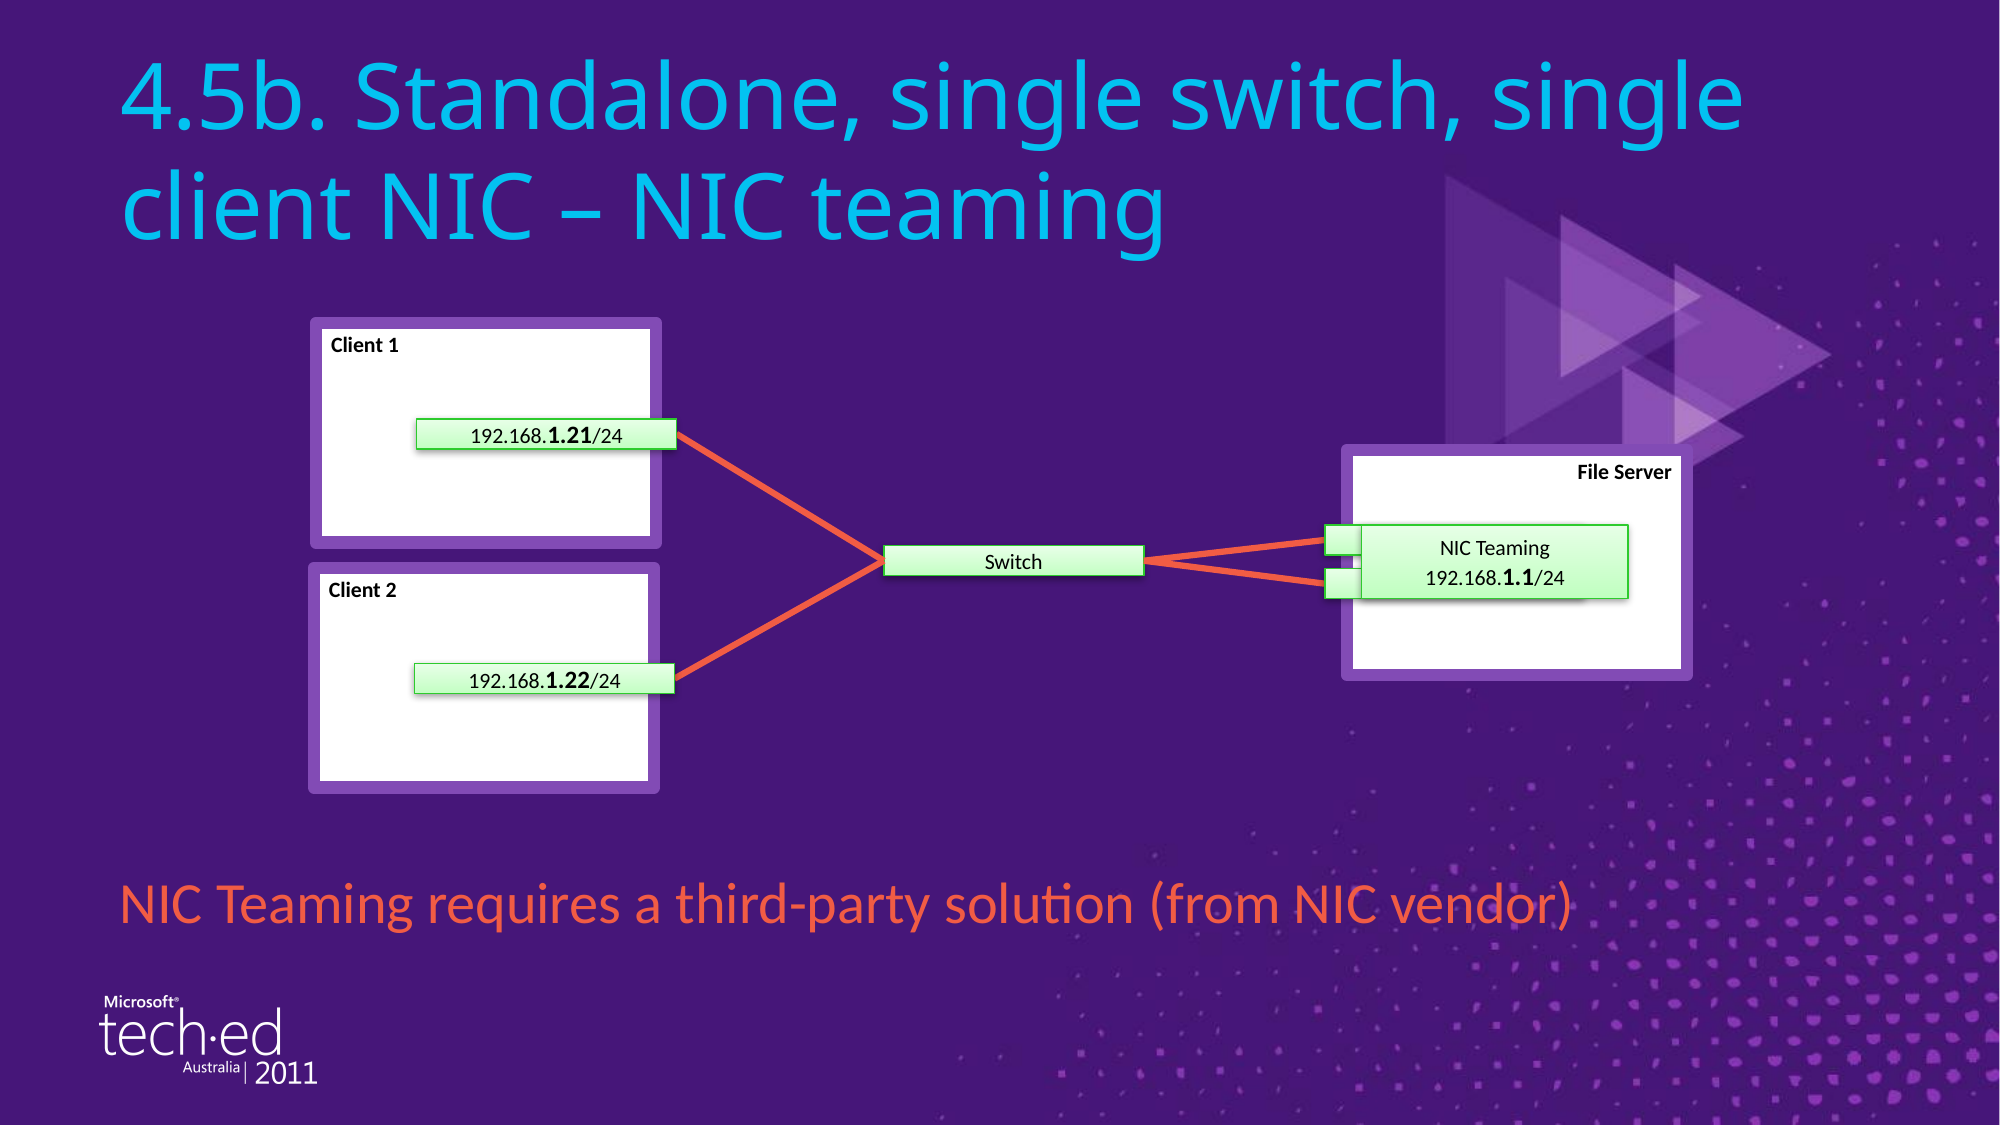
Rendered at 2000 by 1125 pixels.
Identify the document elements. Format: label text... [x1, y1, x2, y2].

text_box NIC Teaming 192.168.1.1/24 [1361, 524, 1629, 599]
text_box [1324, 524, 1359, 556]
text_box Switch [889, 545, 1138, 576]
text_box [1143, 539, 1326, 560]
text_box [674, 560, 885, 679]
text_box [676, 433, 885, 560]
text_box Client 2 [312, 566, 656, 790]
title 4.5b. Standalone, single switch, single client NIC – NIC teaming [99, 54, 1900, 243]
text_box NIC Teaming requires a third-party solution (from NIC vendor) [119, 865, 1877, 936]
text_box 192.168.1.22/24 [414, 663, 675, 694]
text_box 192.168.1.21/24 [416, 418, 677, 450]
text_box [1143, 560, 1326, 584]
text_box Client 1 [314, 321, 658, 545]
picture [0, 0, 2000, 1125]
text_box File Server [1345, 448, 1689, 677]
text_box [1324, 568, 1356, 599]
